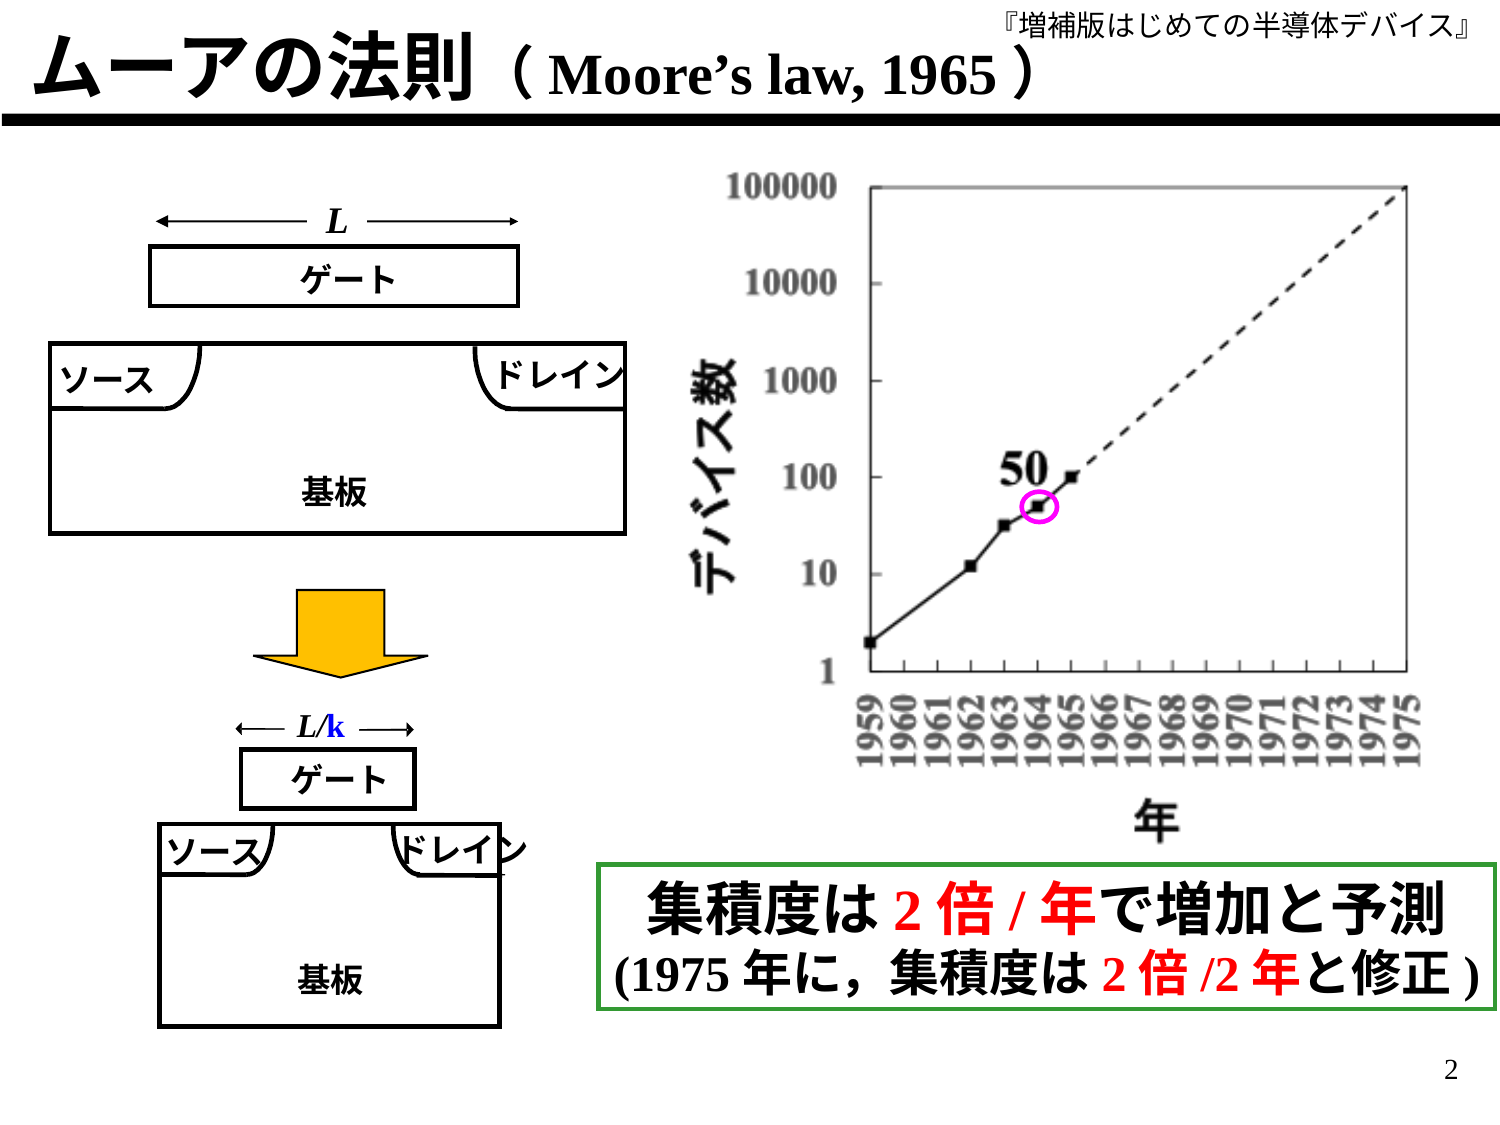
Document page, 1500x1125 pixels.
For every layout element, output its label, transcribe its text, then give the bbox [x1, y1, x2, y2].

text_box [159, 589, 517, 1027]
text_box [638, 165, 1456, 1011]
text_box L [325, 196, 349, 242]
text_box [50, 343, 625, 534]
text_box ドレイン [492, 353, 633, 394]
text_box [368, 217, 519, 226]
text_box [150, 246, 519, 306]
text_box 基板 [301, 471, 368, 512]
text_box [155, 215, 306, 228]
title ムーアの法則（Moore’s law, 1965） [29, 7, 1500, 110]
text_box [528, 338, 556, 343]
slide_number 2 [1161, 1042, 1474, 1118]
text_box ゲート [299, 258, 399, 299]
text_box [51, 342, 201, 410]
